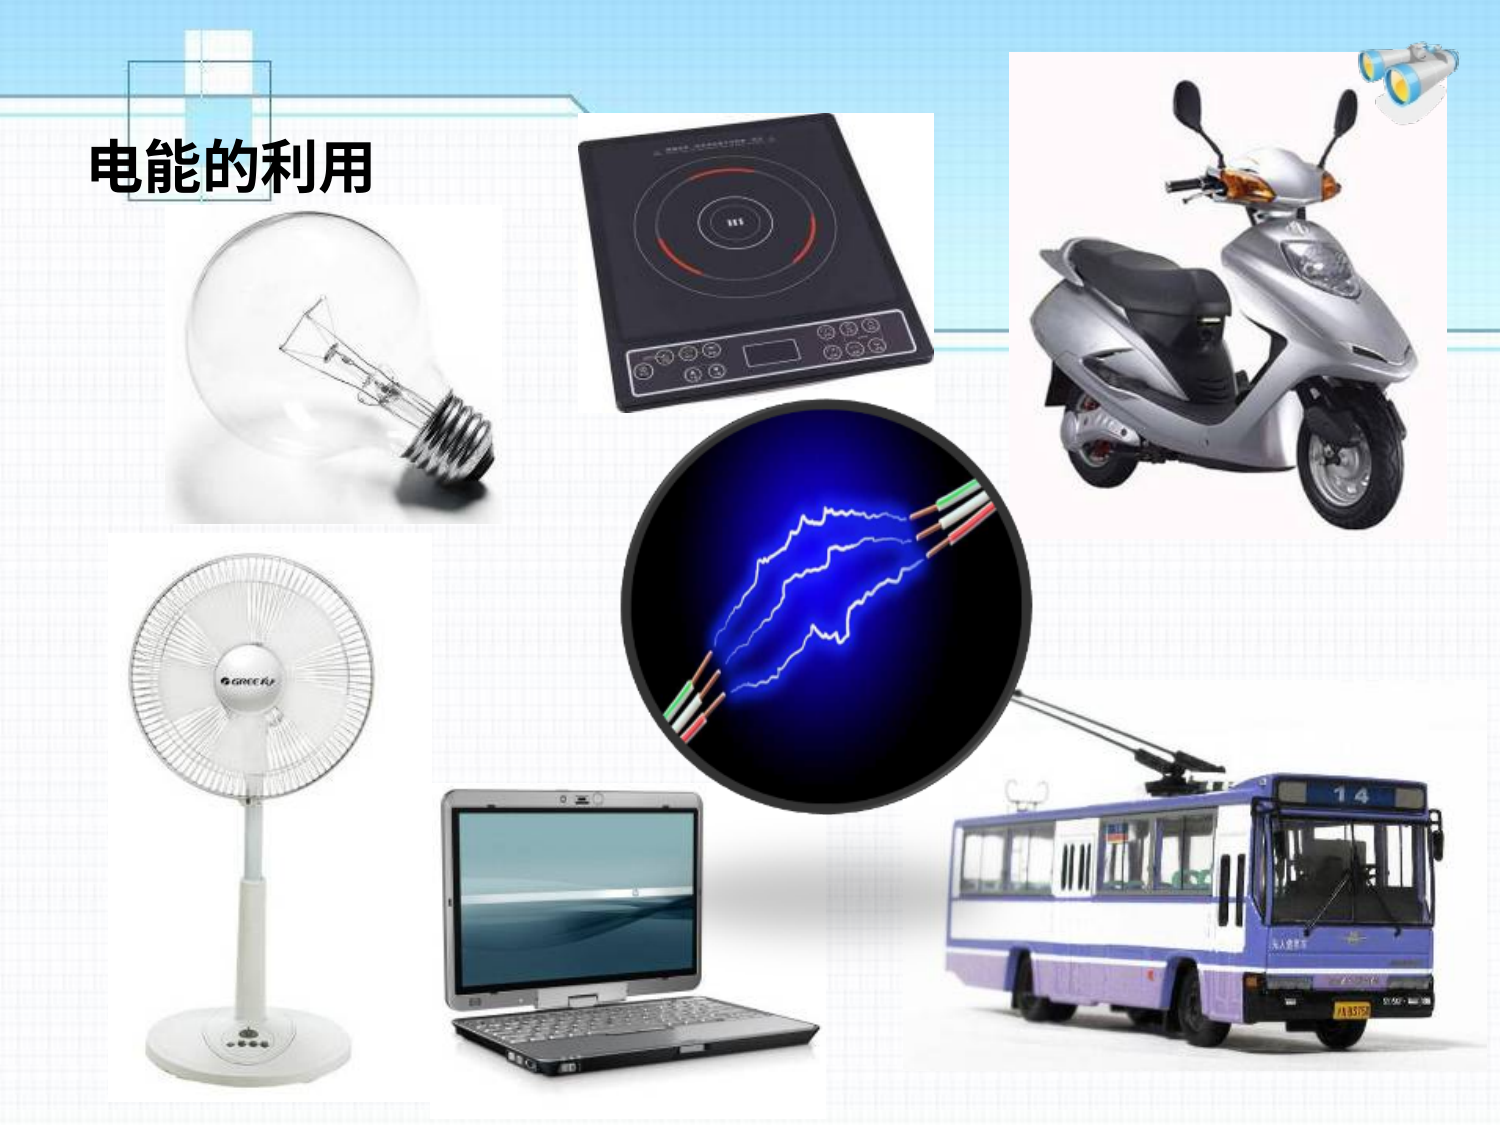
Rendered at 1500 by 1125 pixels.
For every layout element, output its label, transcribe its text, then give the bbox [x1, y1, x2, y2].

text_box 电能的利用 [71, 122, 393, 208]
picture [0, 0, 1500, 1125]
